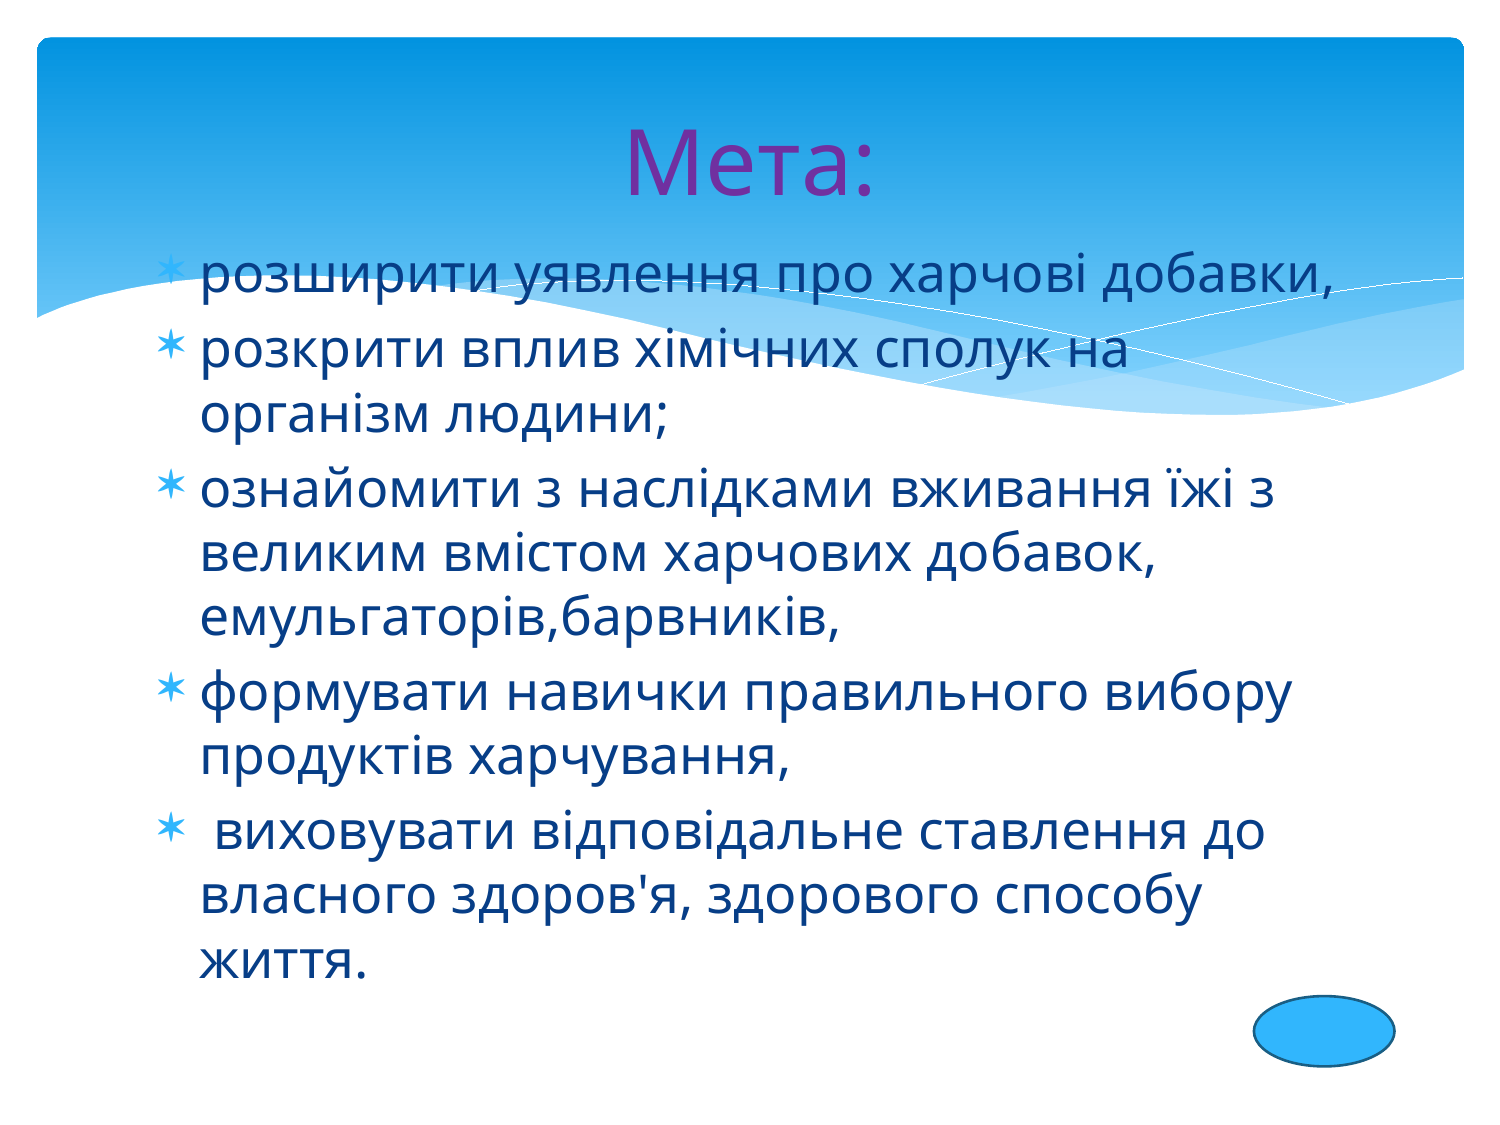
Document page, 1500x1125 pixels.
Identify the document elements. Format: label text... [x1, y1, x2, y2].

title Мета: [75, 55, 1425, 261]
list розширити уявлення про харчові добавки, розкрити вплив хімічних сполук на організм людини; ознайомити з наслідками вживання їжі з великим вмістом харчових добавок, емульгаторів,барвників, формувати навички правильного вибору продуктів харчування, виховувати відповідальне ставлення до власного здоров'я, здорового способу життя. [143, 261, 1359, 1005]
text_box [1252, 994, 1396, 1068]
